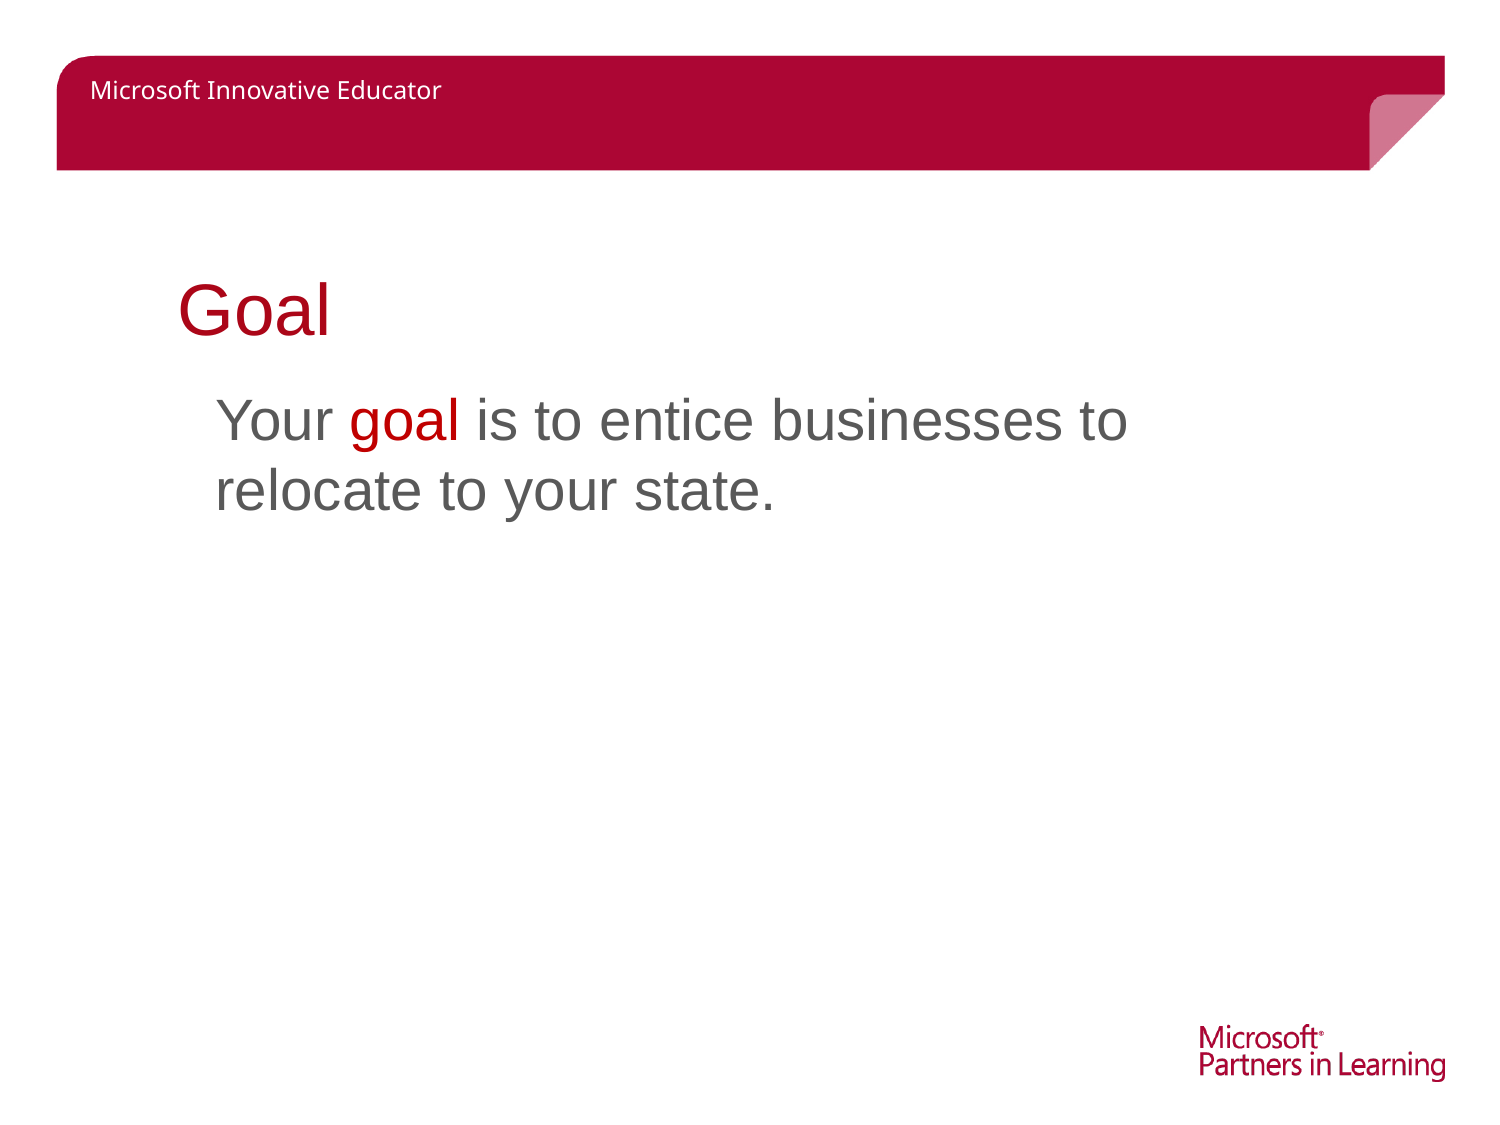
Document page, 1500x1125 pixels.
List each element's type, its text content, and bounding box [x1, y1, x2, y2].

picture [1200, 1024, 1445, 1082]
picture [0, 0, 1500, 213]
title Goal [162, 212, 1376, 401]
list Your goal is to entice businesses to relocate to your state. [162, 374, 1338, 676]
